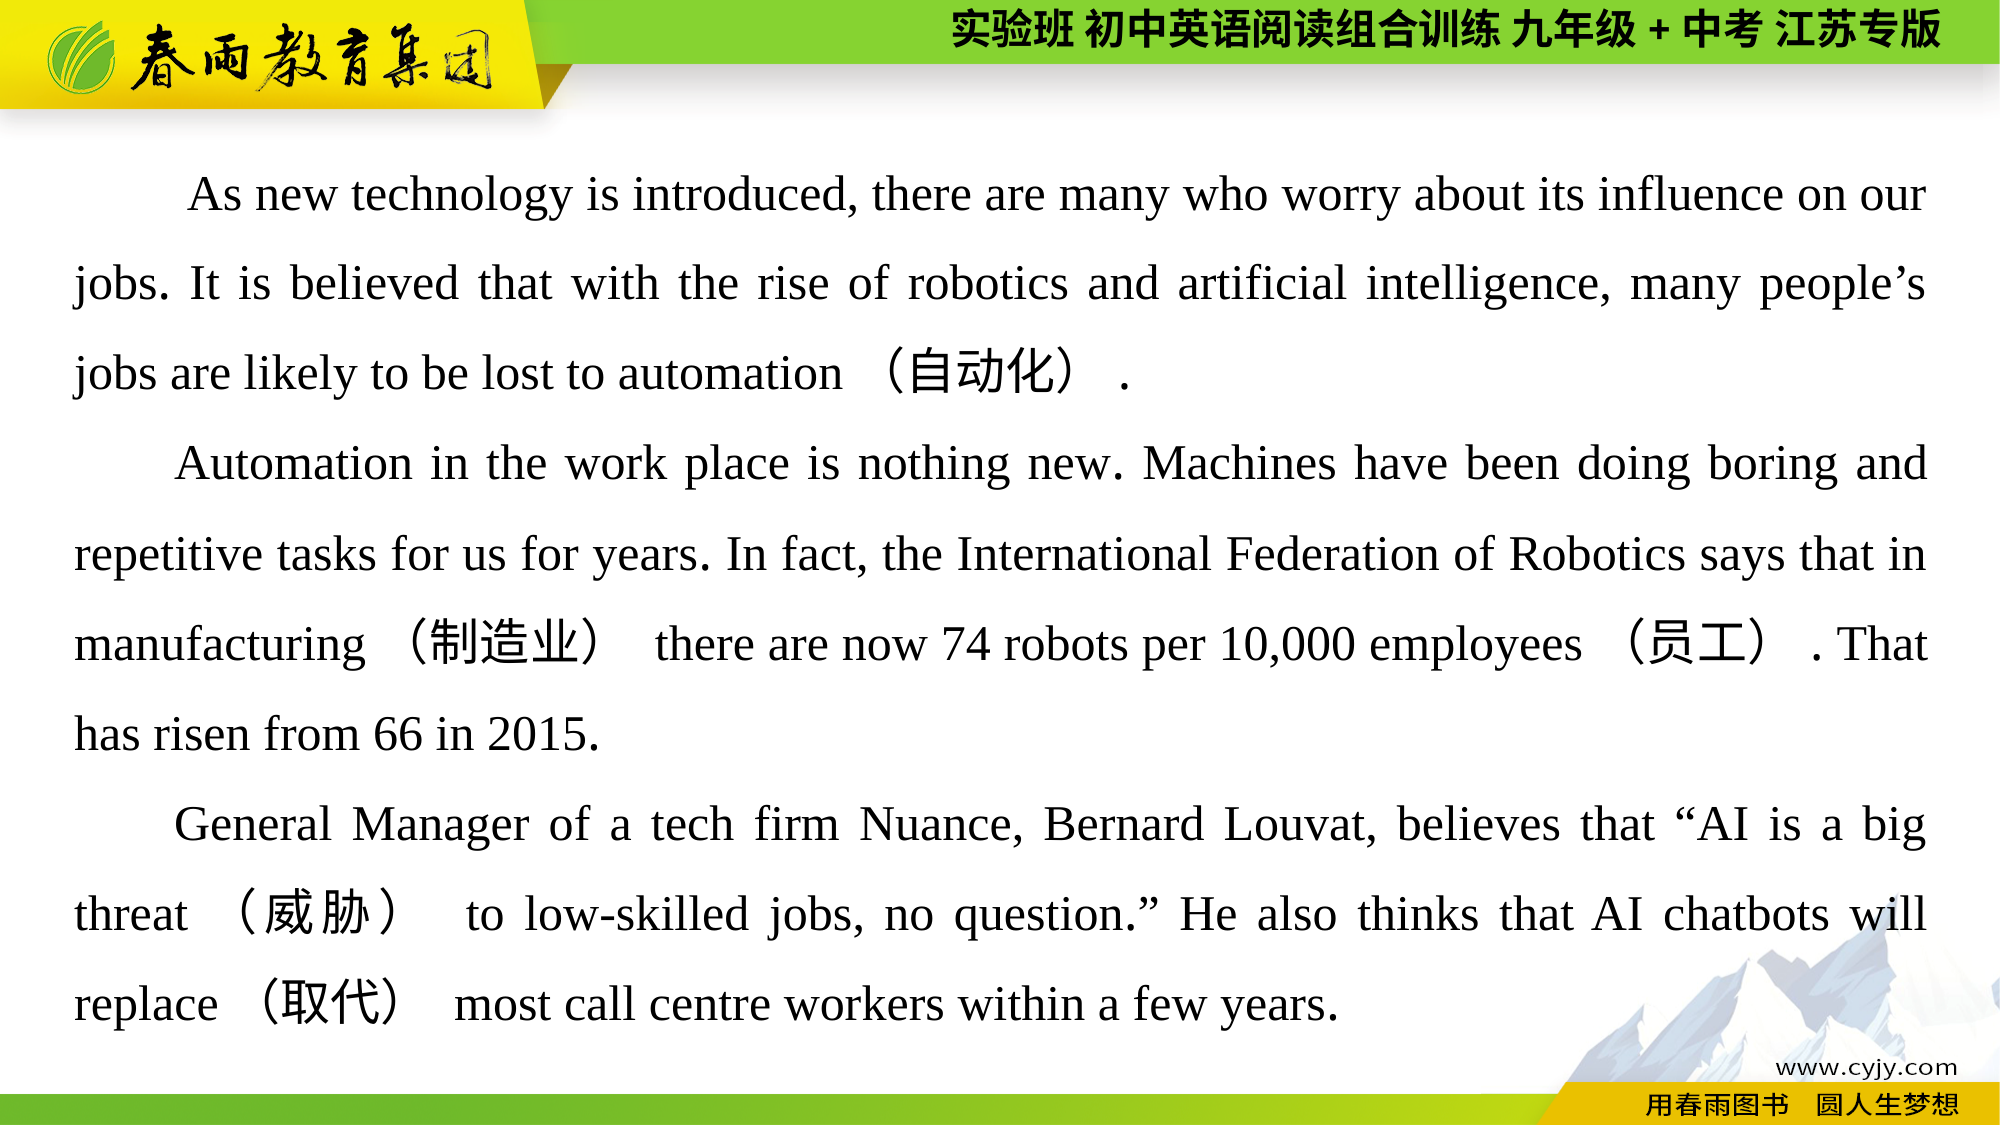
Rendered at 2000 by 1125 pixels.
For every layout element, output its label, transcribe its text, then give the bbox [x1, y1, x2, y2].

list As new technology is introduced, there are many who worry about its influence on our jobs. It is believed that with the rise of robotics and artificial intelligence, many people’s jobs are likely to be lost to automation（自动化）. Automation in the work place is nothing new. Machines have been doing boring and repetitive tasks for us for years. In fact, the International Federation of Robotics says that in manufacturing（制造业） there are now 74 robots per 10,000 employees（员工）. That has risen from 66 in 2015. General Manager of a tech firm Nuance, Bernard Louvat, believes that “AI is a big threat（威胁） to low-skilled jobs, no question.” He also thinks that AI chatbots will replace（取代） most call centre workers within a few years. [59, 122, 1944, 1035]
picture [0, 0, 2000, 1125]
